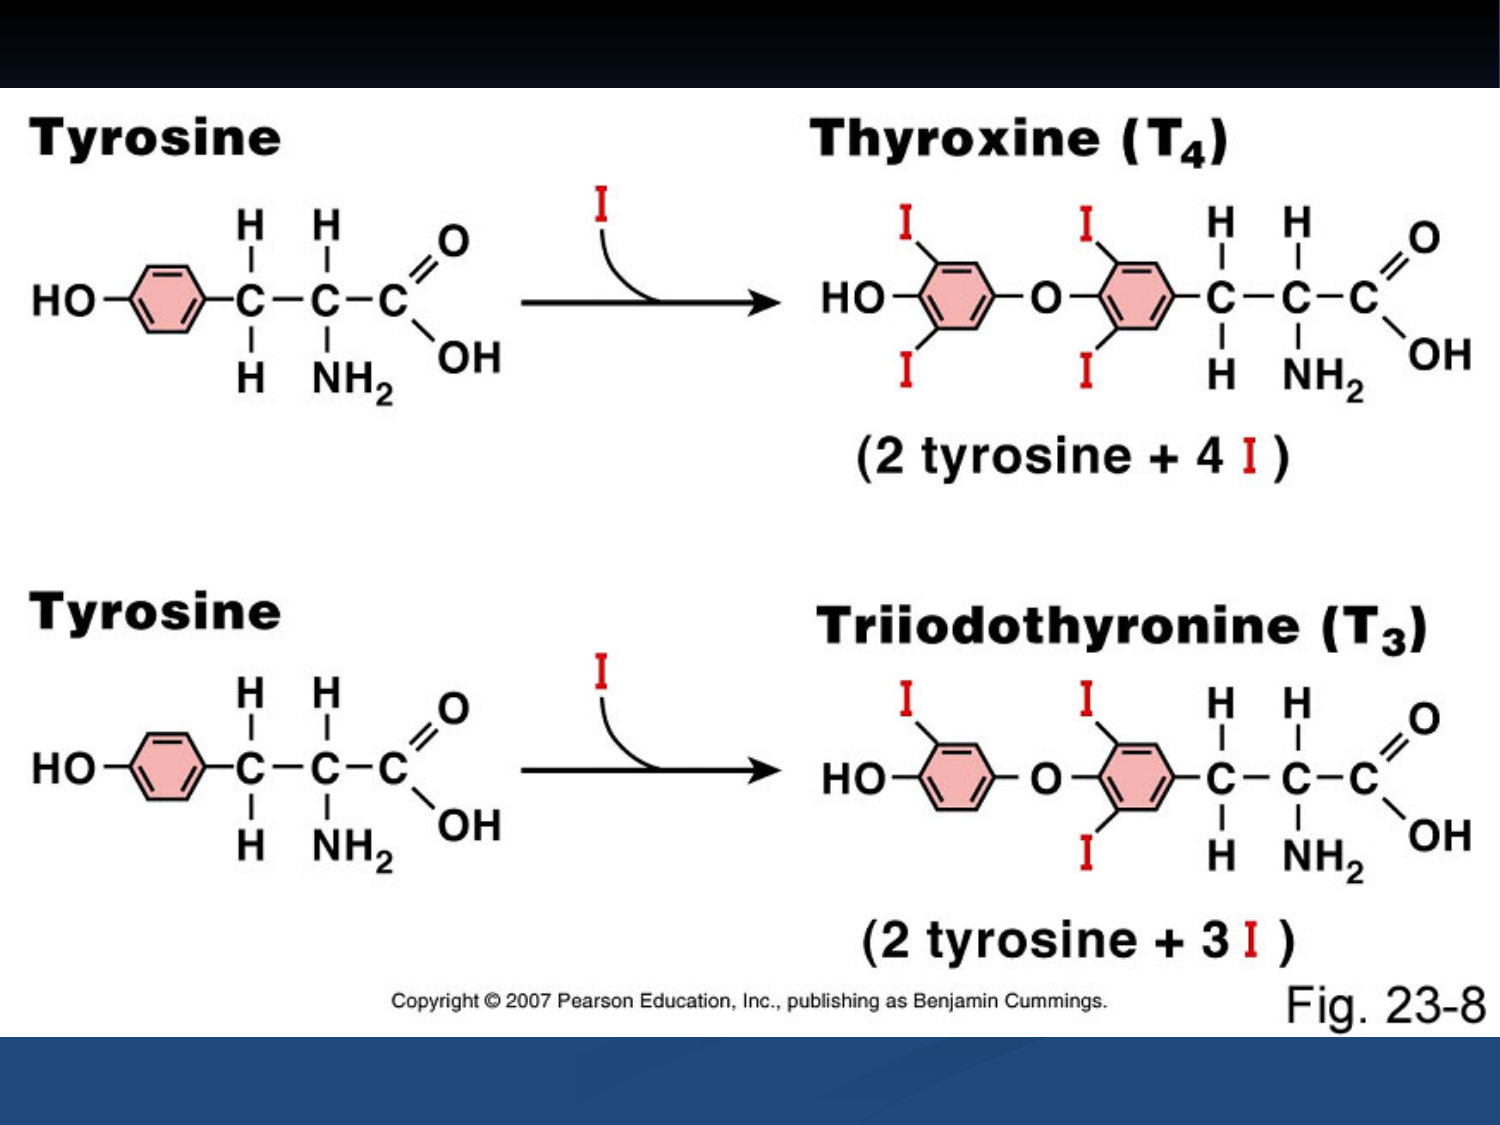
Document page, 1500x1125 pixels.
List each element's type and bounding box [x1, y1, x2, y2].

picture [0, 88, 1500, 1037]
